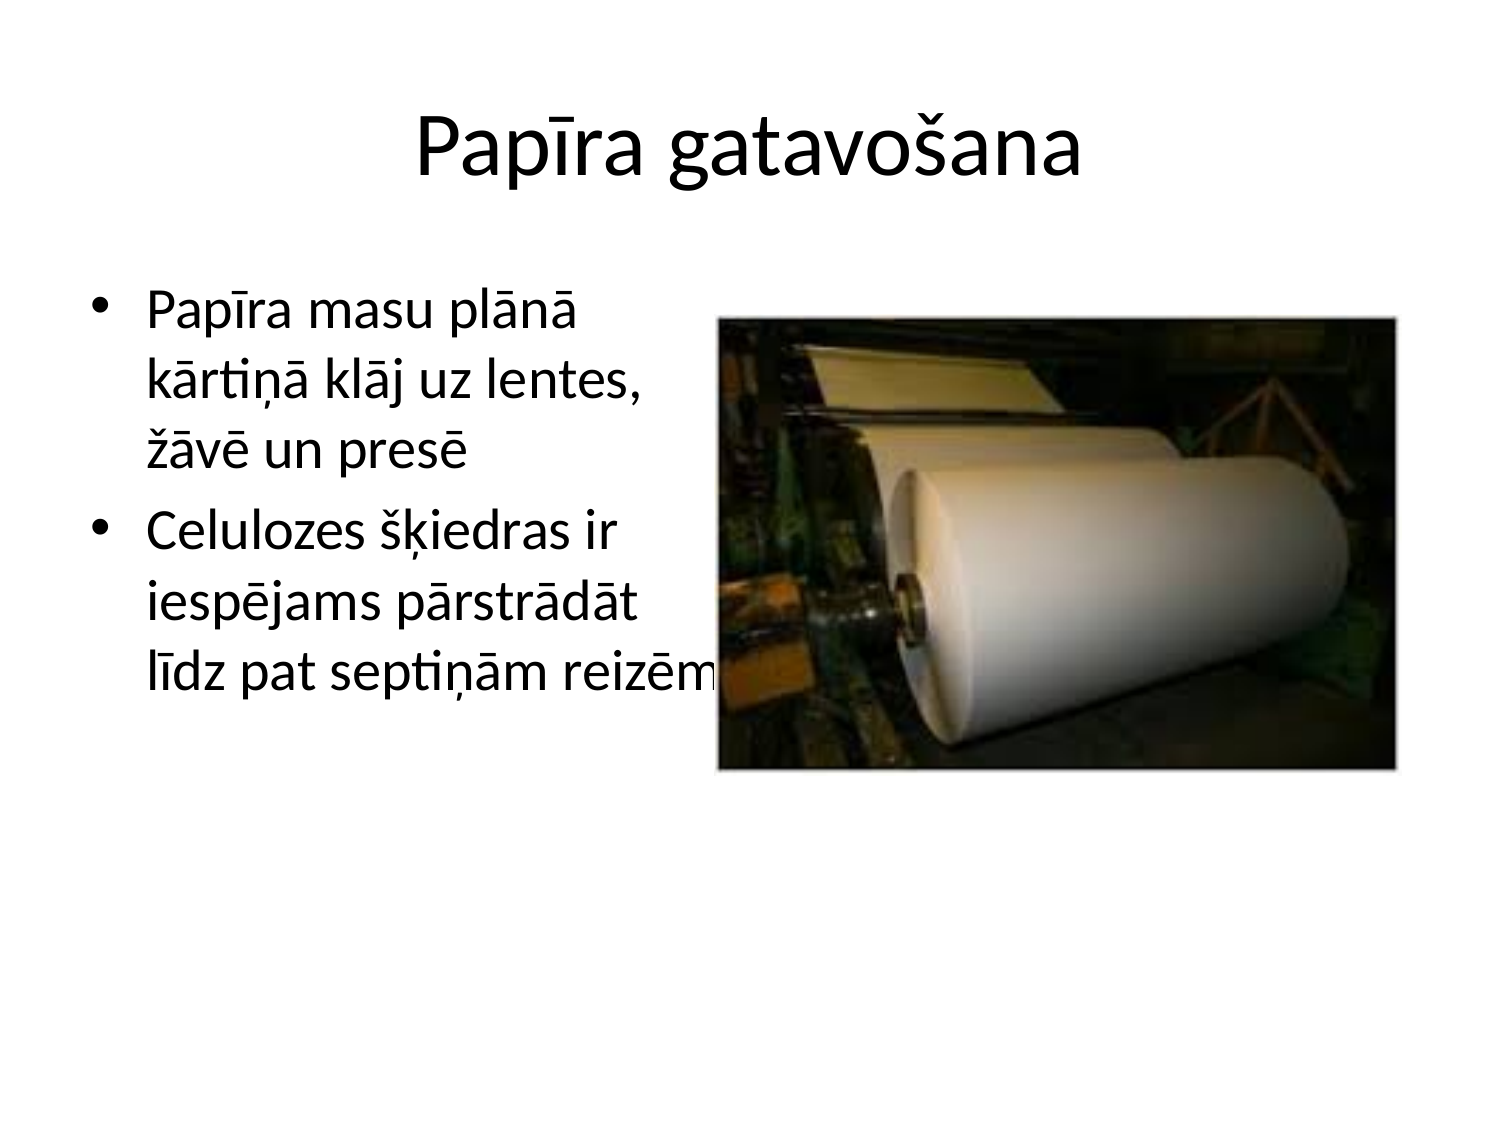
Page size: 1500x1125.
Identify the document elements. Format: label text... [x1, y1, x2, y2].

picture [714, 314, 1402, 776]
list Papīra masu plānā kārtiņā klāj uz lentes, žāvē un presē Celulozes šķiedras ir iespējams pārstrādāt līdz pat septiņām reizēm [75, 262, 738, 1005]
title Papīra gatavošana [75, 45, 1425, 233]
